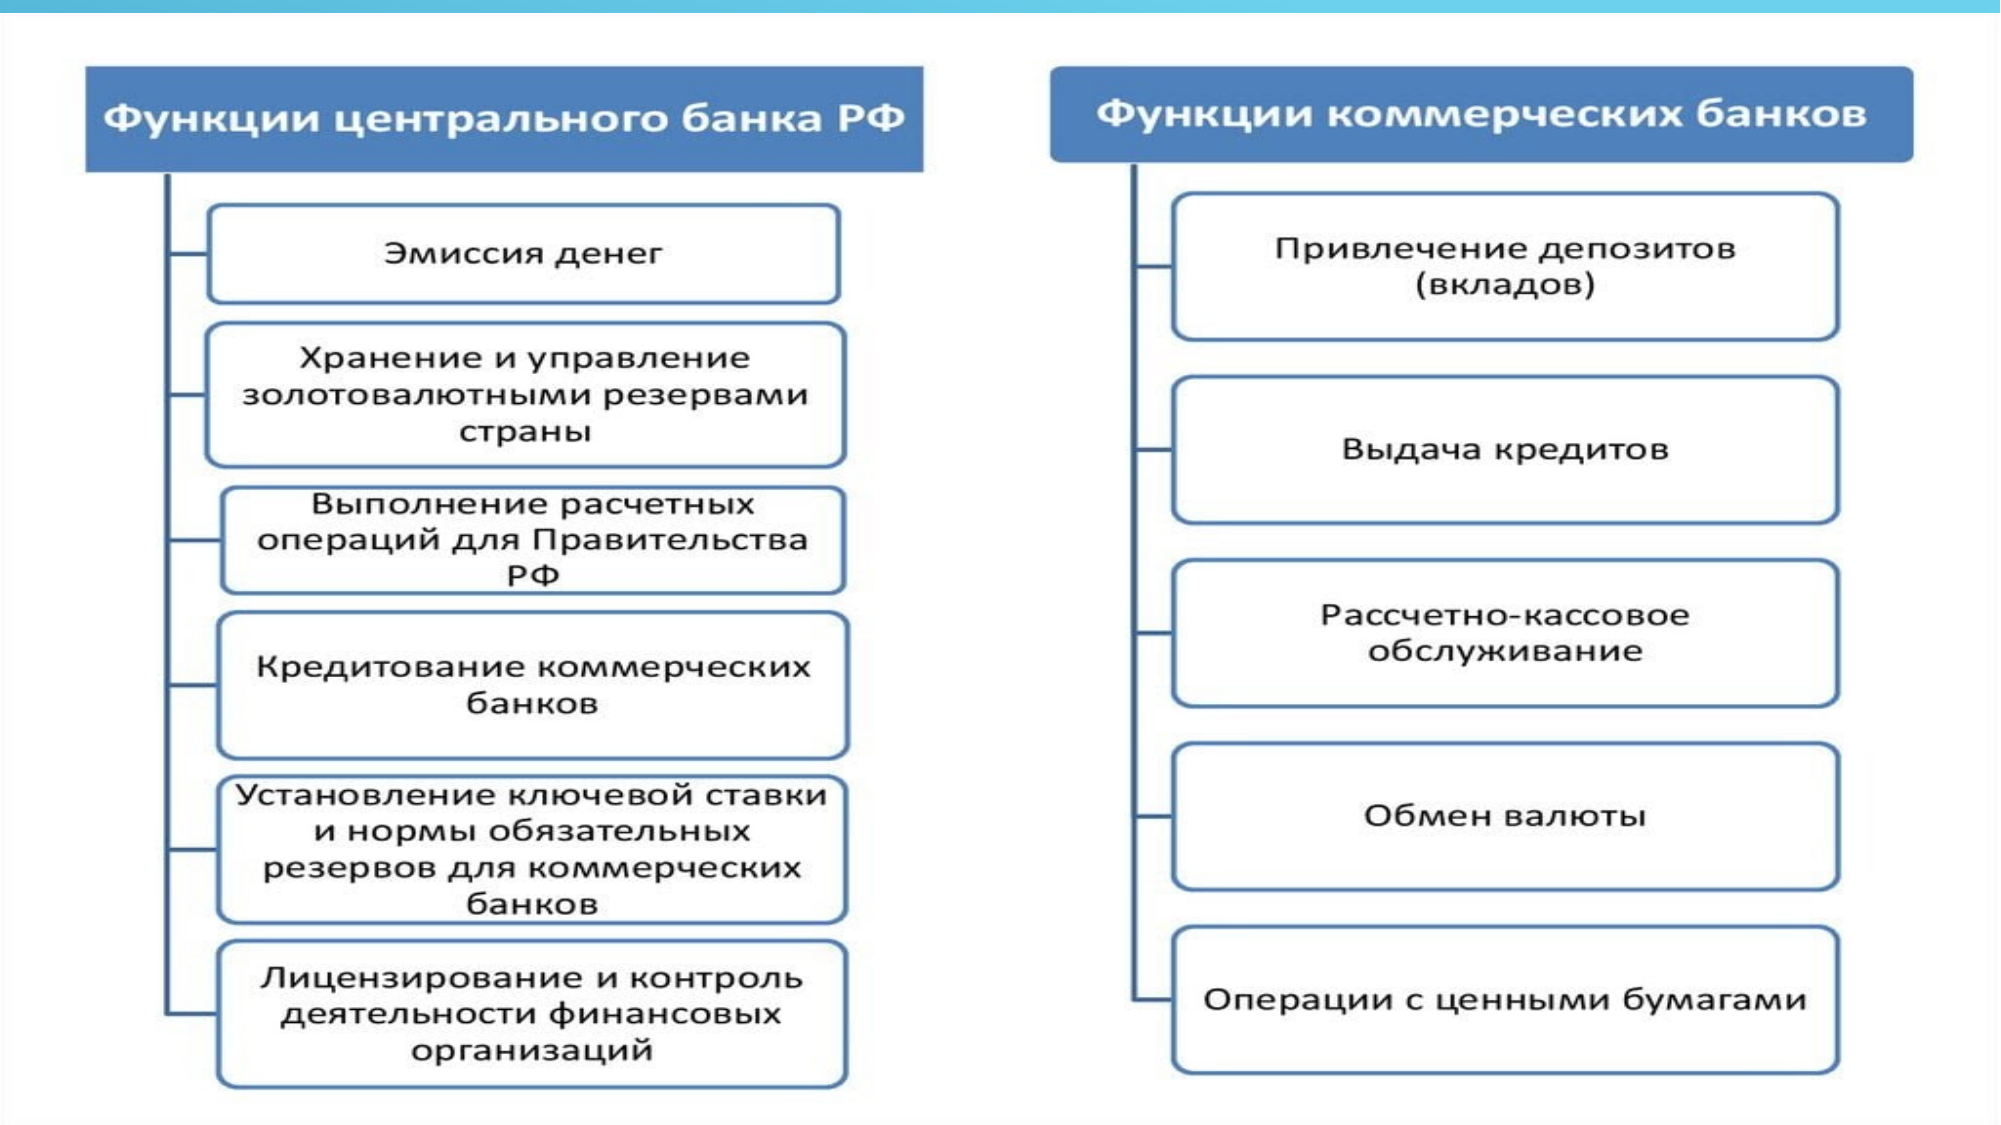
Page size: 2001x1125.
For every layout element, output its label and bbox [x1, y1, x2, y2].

list [0, 13, 2000, 1125]
